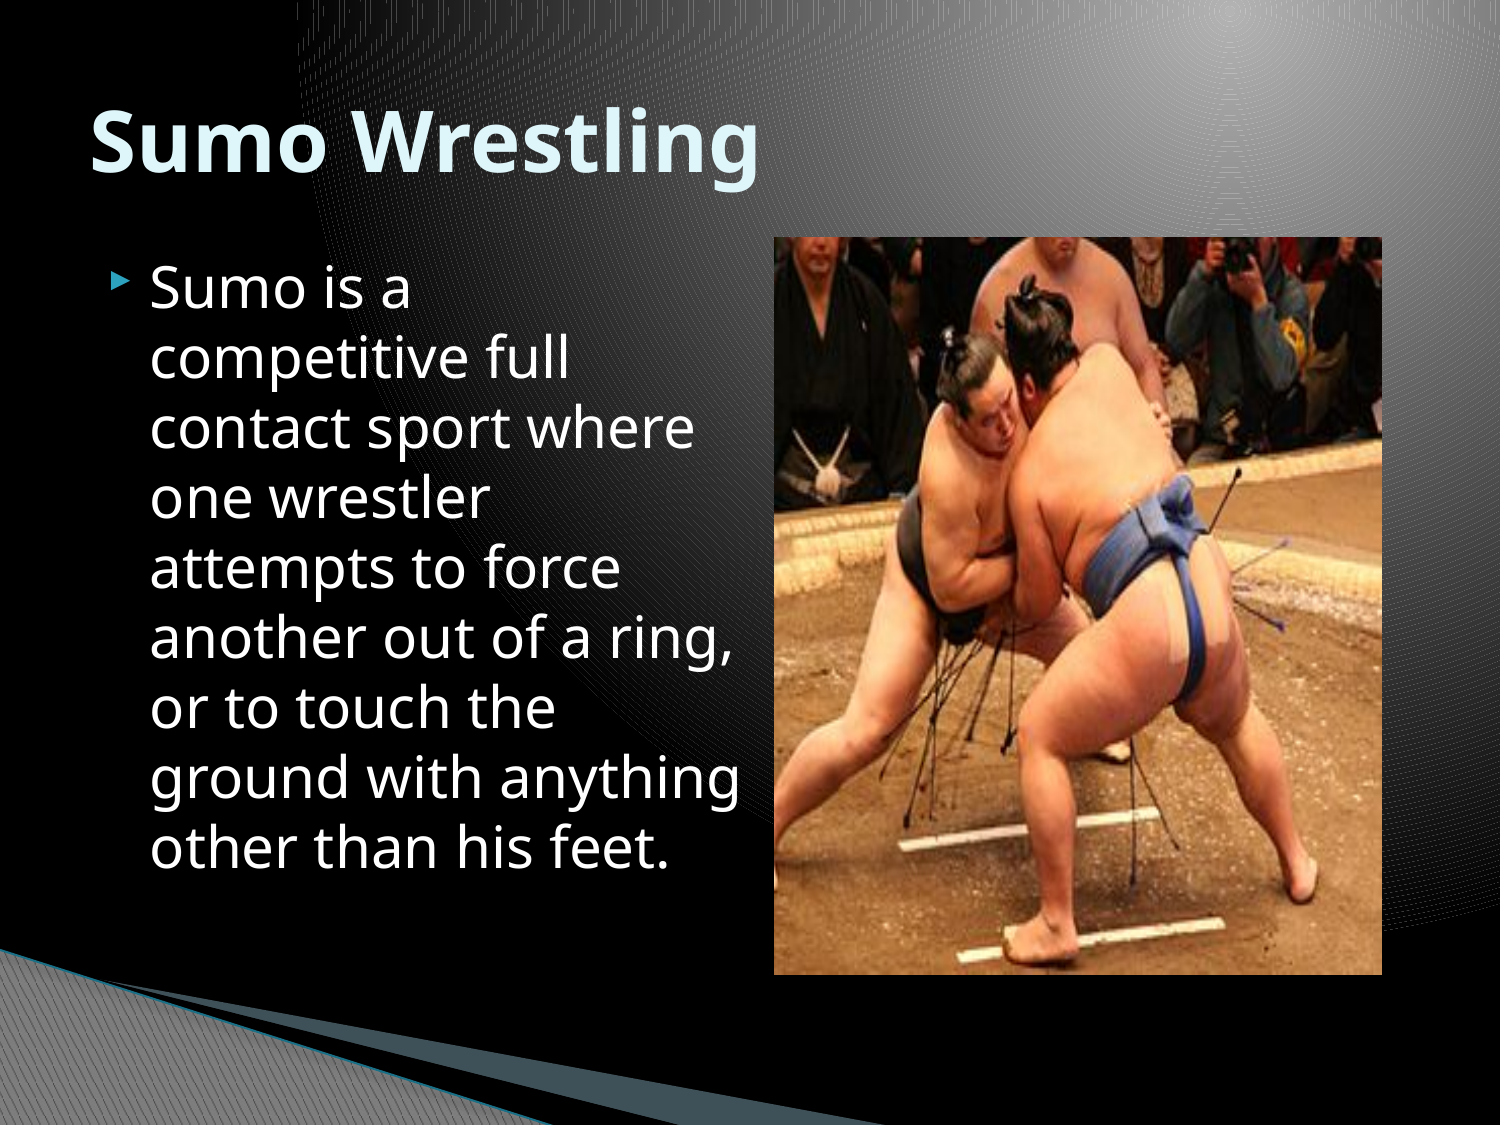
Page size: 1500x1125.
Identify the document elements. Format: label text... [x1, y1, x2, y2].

picture [0, 952, 543, 1125]
title Sumo Wrestling [75, 45, 1425, 233]
list Sumo is a competitive full contact sport where one wrestler attempts to force another out of a ring, or to touch the ground with anything other than his feet. [75, 243, 763, 986]
picture [774, 237, 1382, 976]
